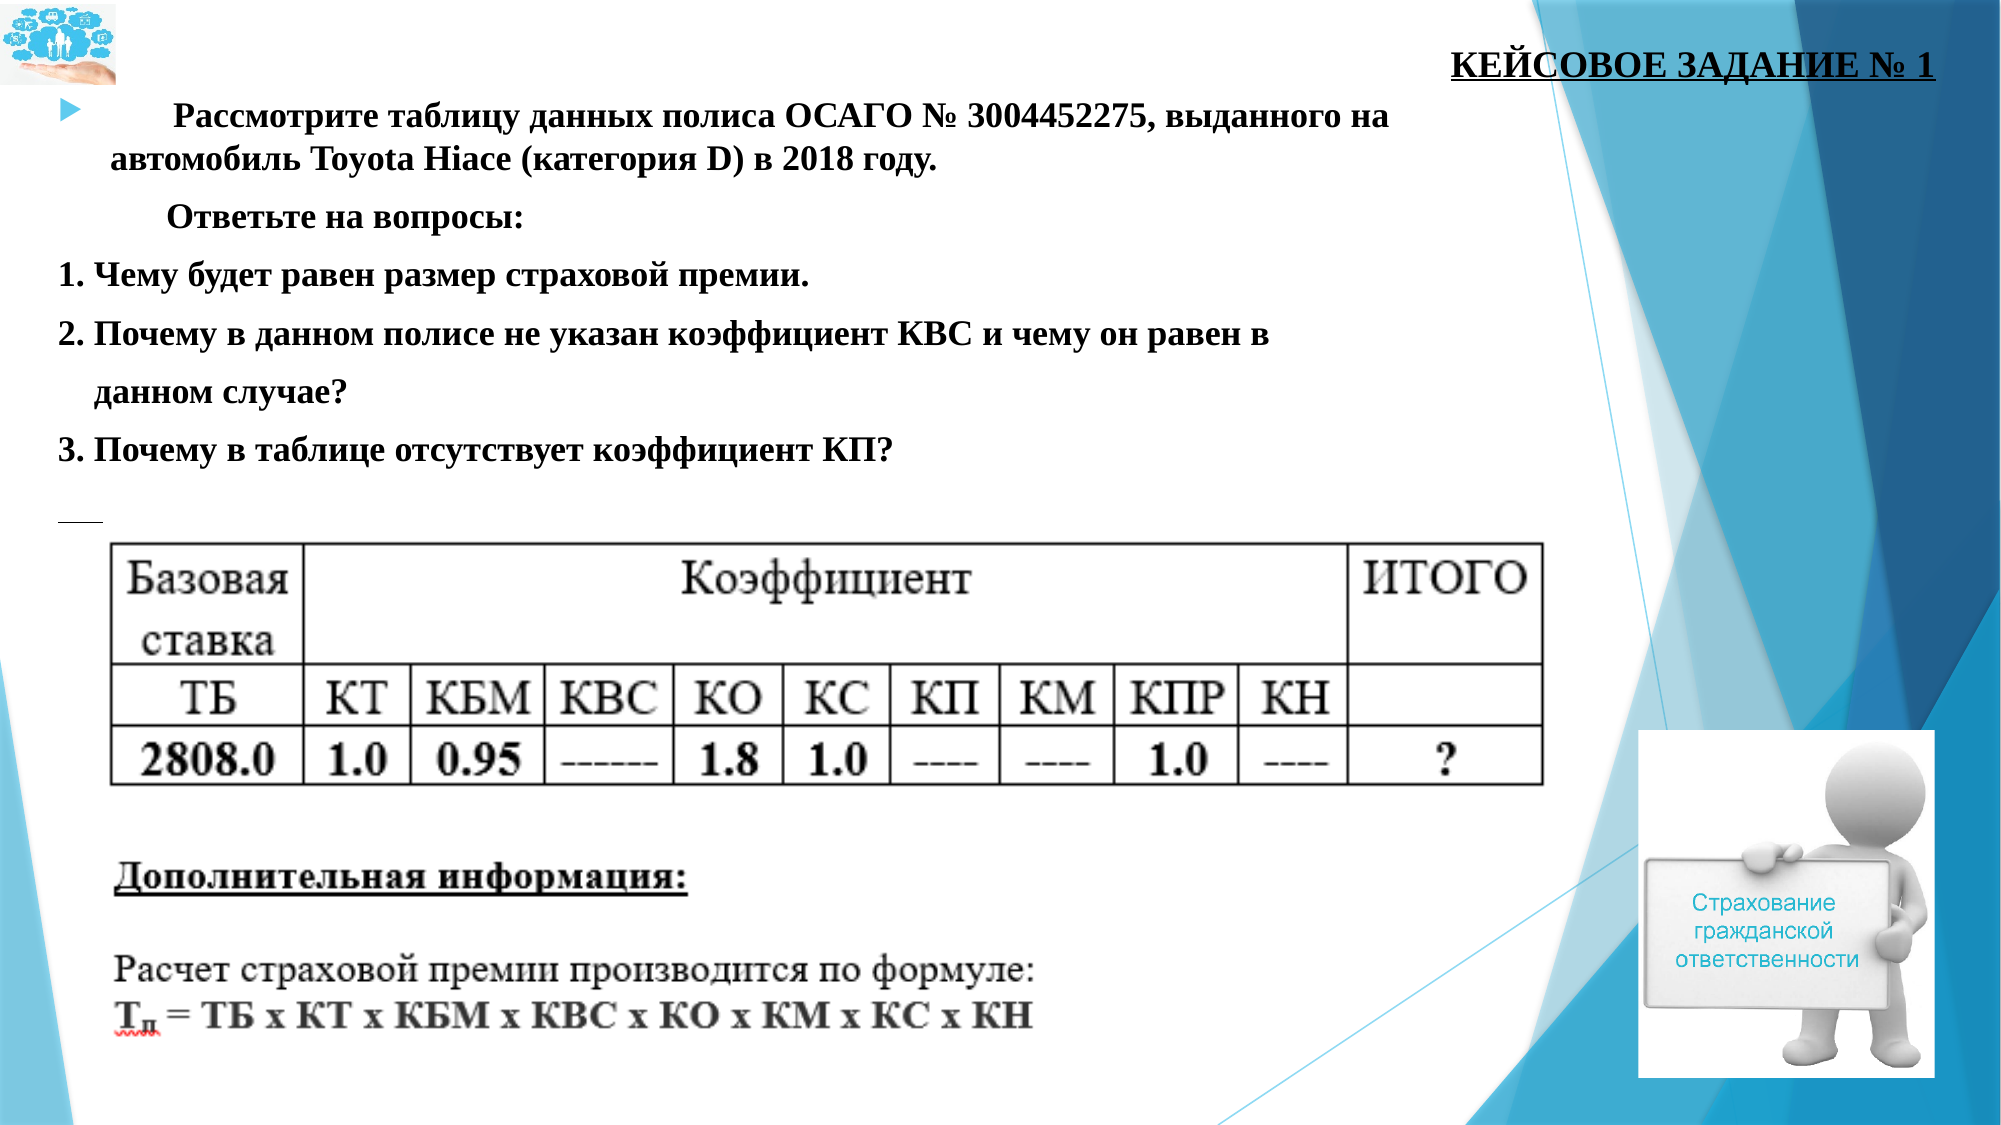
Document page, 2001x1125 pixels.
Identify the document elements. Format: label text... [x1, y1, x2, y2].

picture [101, 533, 1551, 796]
text_box КЕЙСОВОЕ ЗАДАНИЕ № 1 [1435, 29, 1951, 92]
picture [1637, 729, 1936, 1078]
picture [101, 834, 1065, 1057]
list Рассмотрите таблицу данных полиса ОСАГО № 3004452275, выданного на автомобиль Toyota Hiace (категория D) в 2018 году. Ответьте на вопросы: 1. Чему будет равен размер страховой премии. 2. Почему в данном полисе не указан коэффициент КВС и чему он равен в данном случае? 3. Почему в таблице отсутствует коэффициент КП? [42, 84, 1454, 535]
picture [0, 3, 117, 85]
